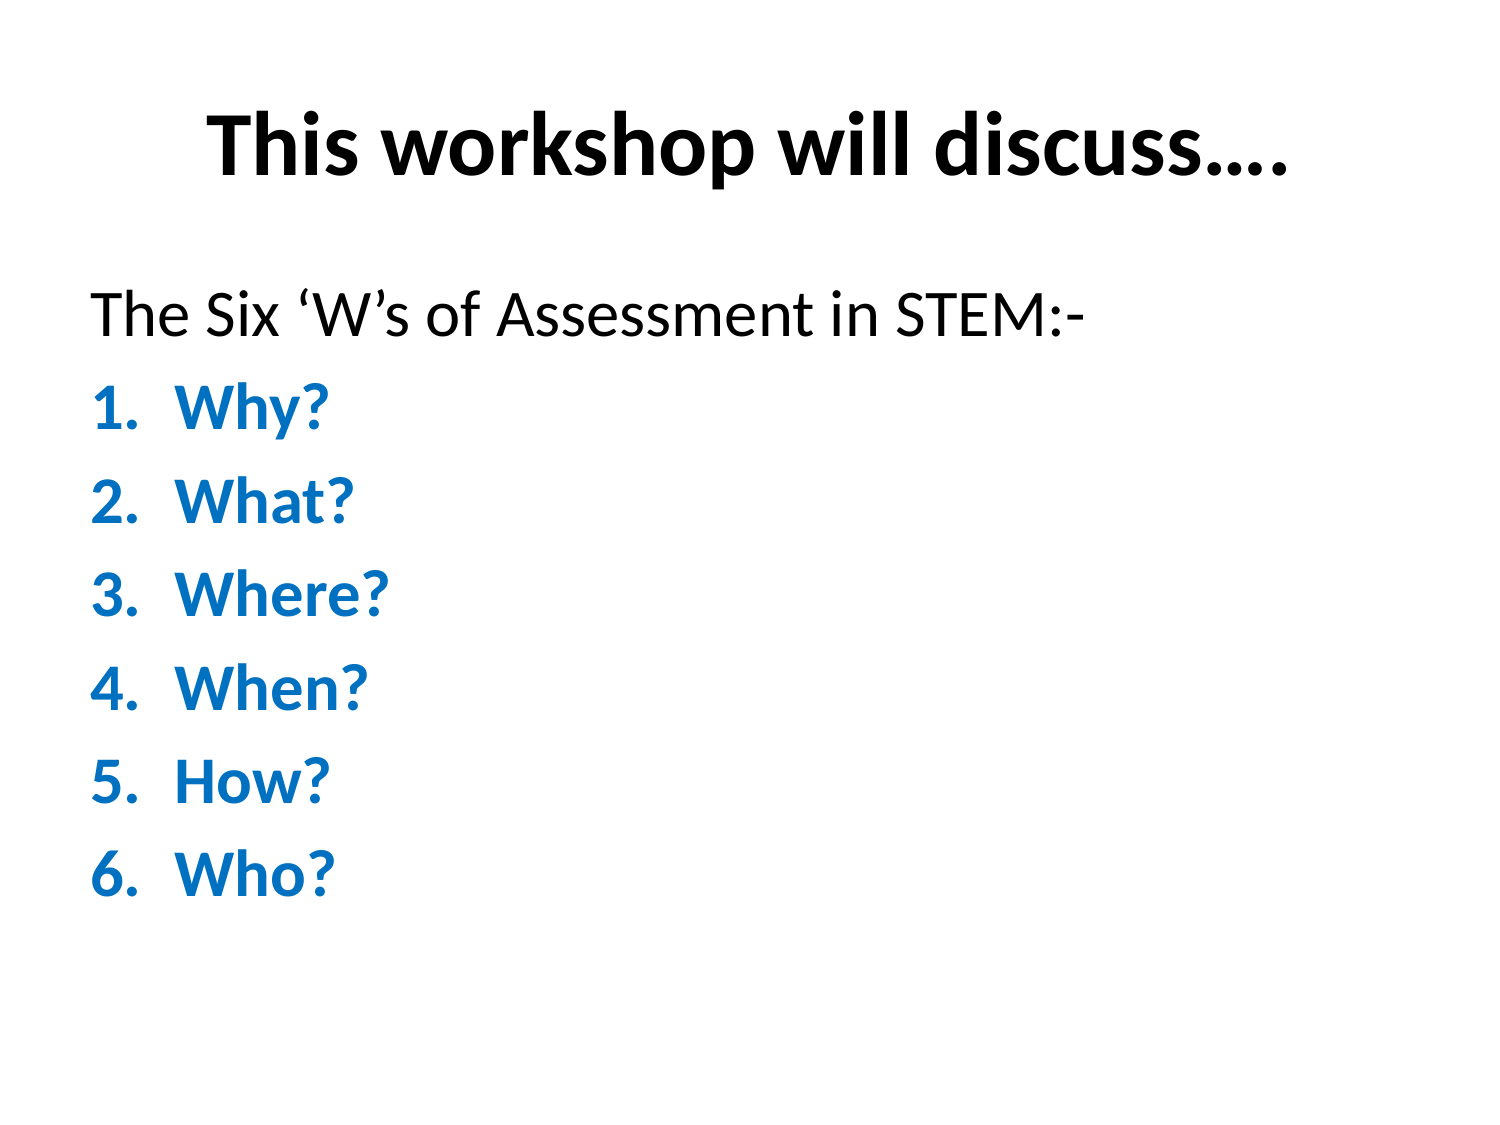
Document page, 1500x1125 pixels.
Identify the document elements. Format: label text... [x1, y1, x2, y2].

list The Six ‘W’s of Assessment in STEM:- Why? What? Where? When? How? Who? [75, 262, 1425, 1005]
title This workshop will discuss…. [75, 45, 1425, 233]
